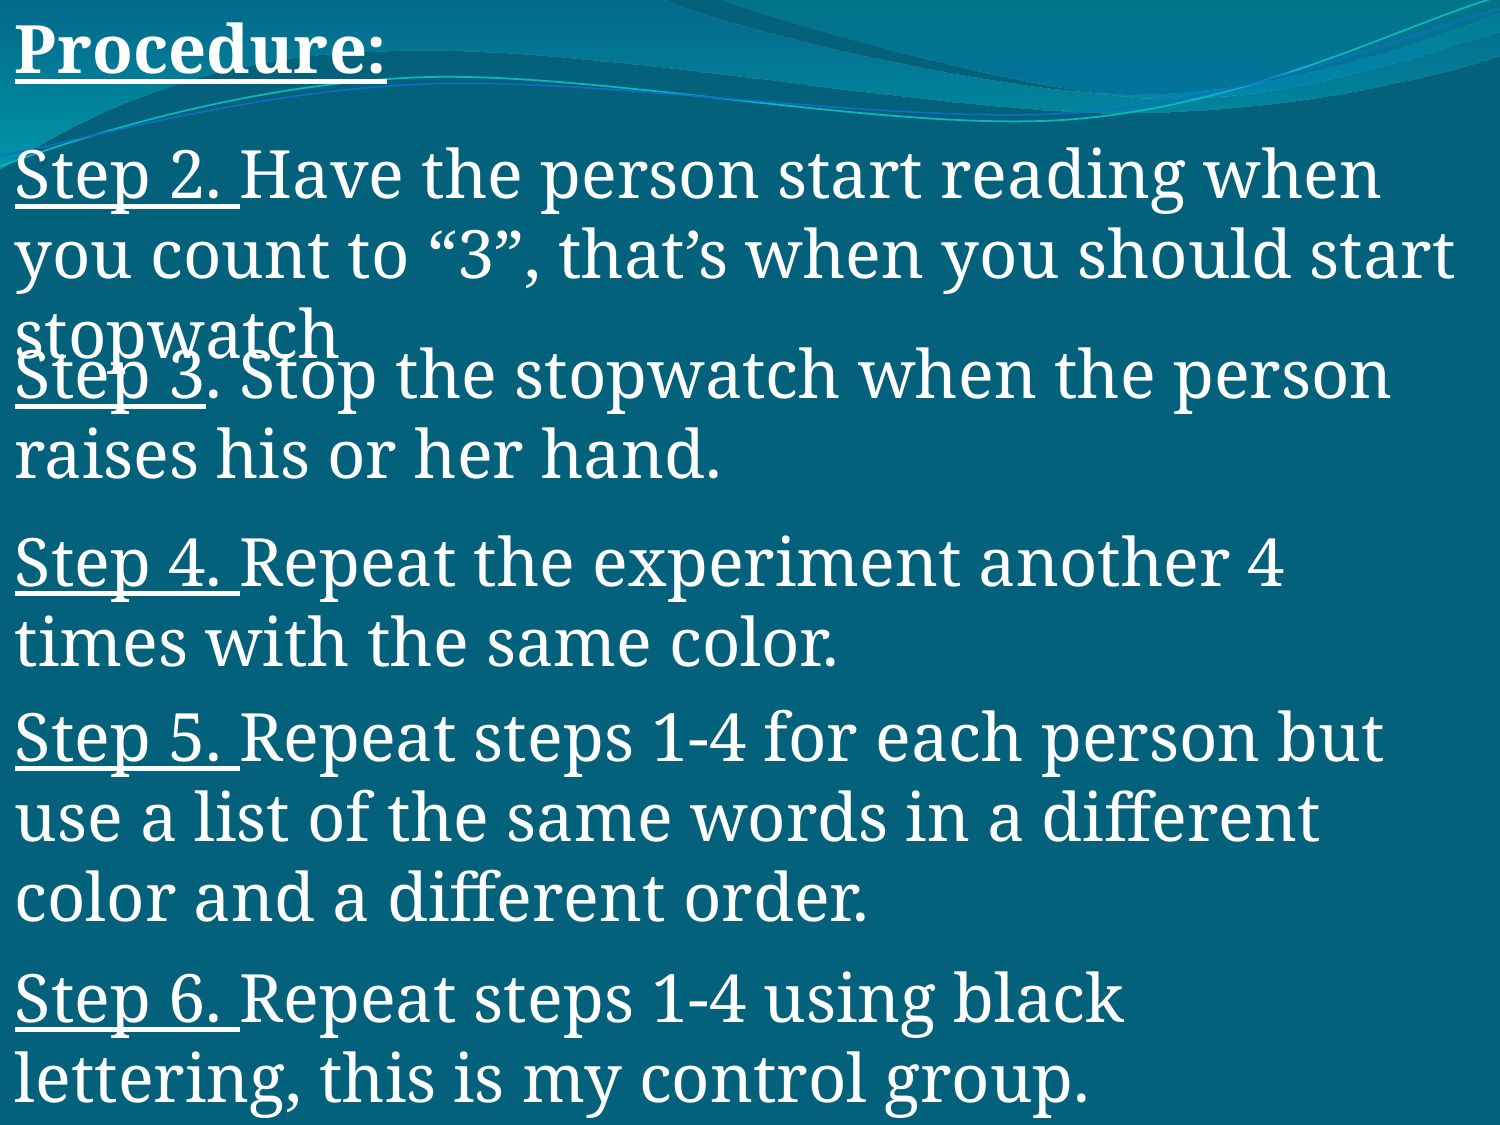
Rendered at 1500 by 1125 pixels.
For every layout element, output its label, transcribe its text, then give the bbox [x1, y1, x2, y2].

text_box Step 2. Have the person start reading when you count to “3”, that’s when you should start stopwatch [0, 124, 1500, 324]
text_box Step 4. Repeat the experiment another 4 times with the same color. [0, 512, 1450, 687]
text_box Step 5. Repeat steps 1-4 for each person but use a list of the same words in a different color and a different order. [0, 687, 1450, 943]
text_box Step 6. Repeat steps 1-4 using black lettering, this is my control group. [0, 948, 1438, 1123]
text_box Procedure: [0, 0, 1275, 95]
text_box Step 3. Stop the stopwatch when the person raises his or her hand. [0, 324, 1500, 500]
